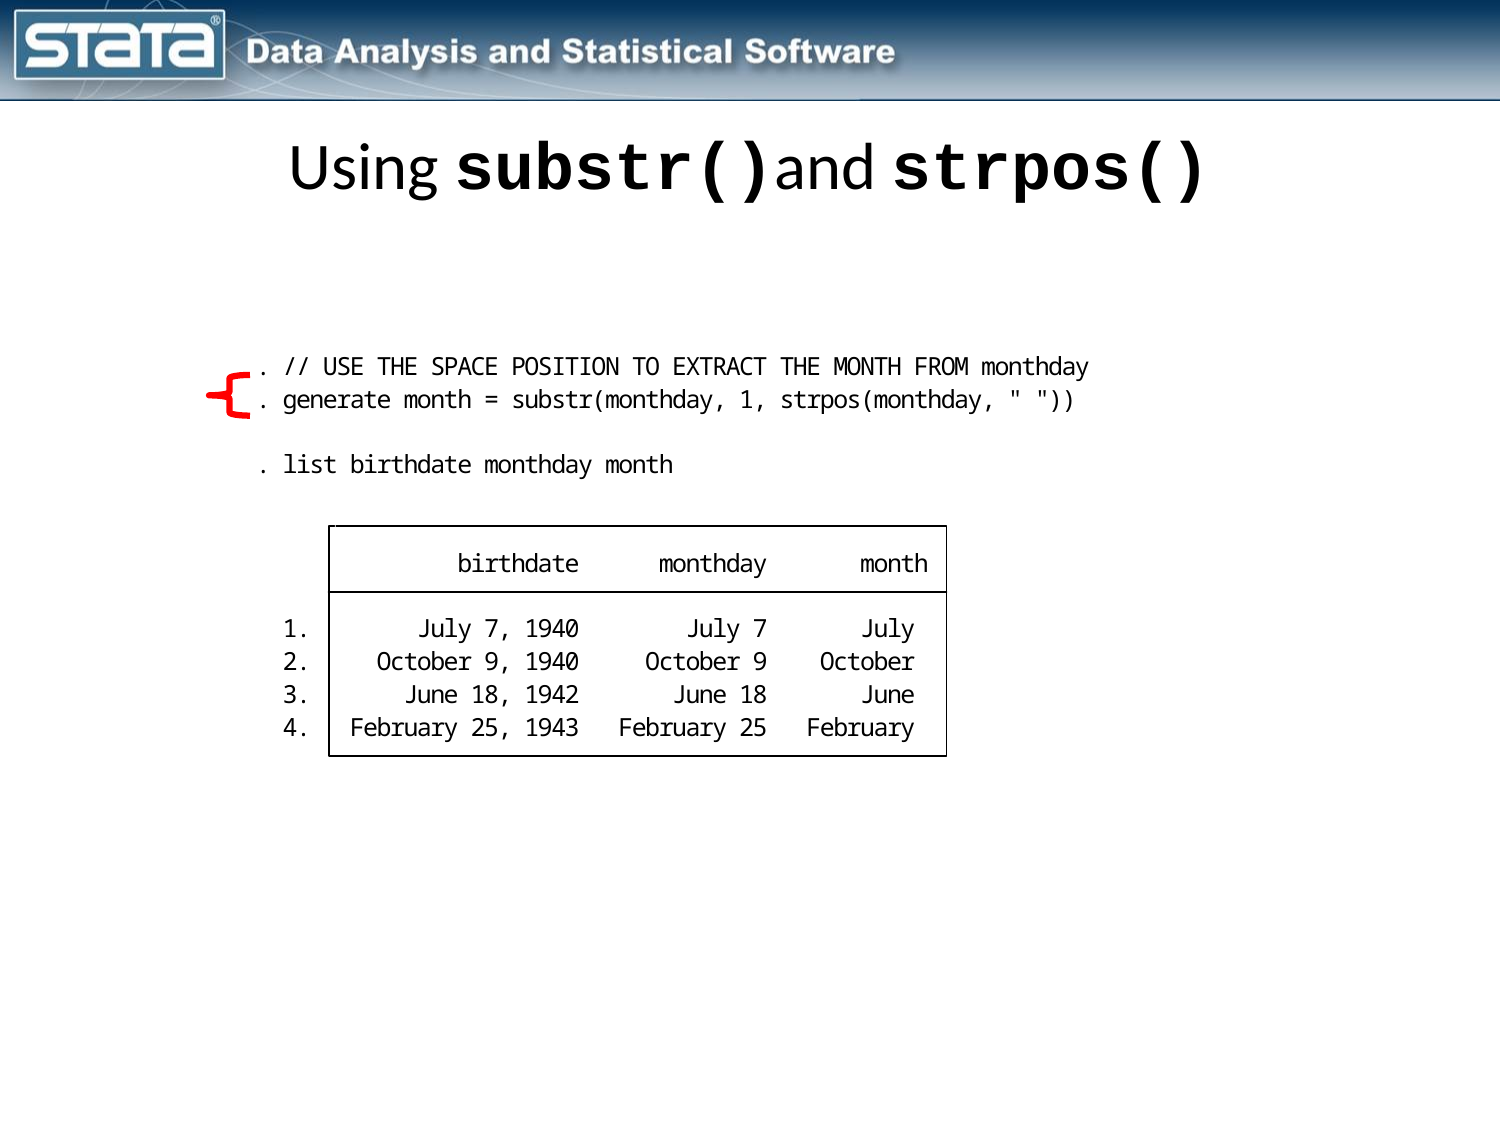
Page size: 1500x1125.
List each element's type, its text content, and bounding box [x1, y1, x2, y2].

picture [249, 348, 1118, 776]
text_box [208, 374, 244, 417]
title Using substr()and strpos() [0, 99, 1500, 225]
picture [0, 0, 1500, 99]
